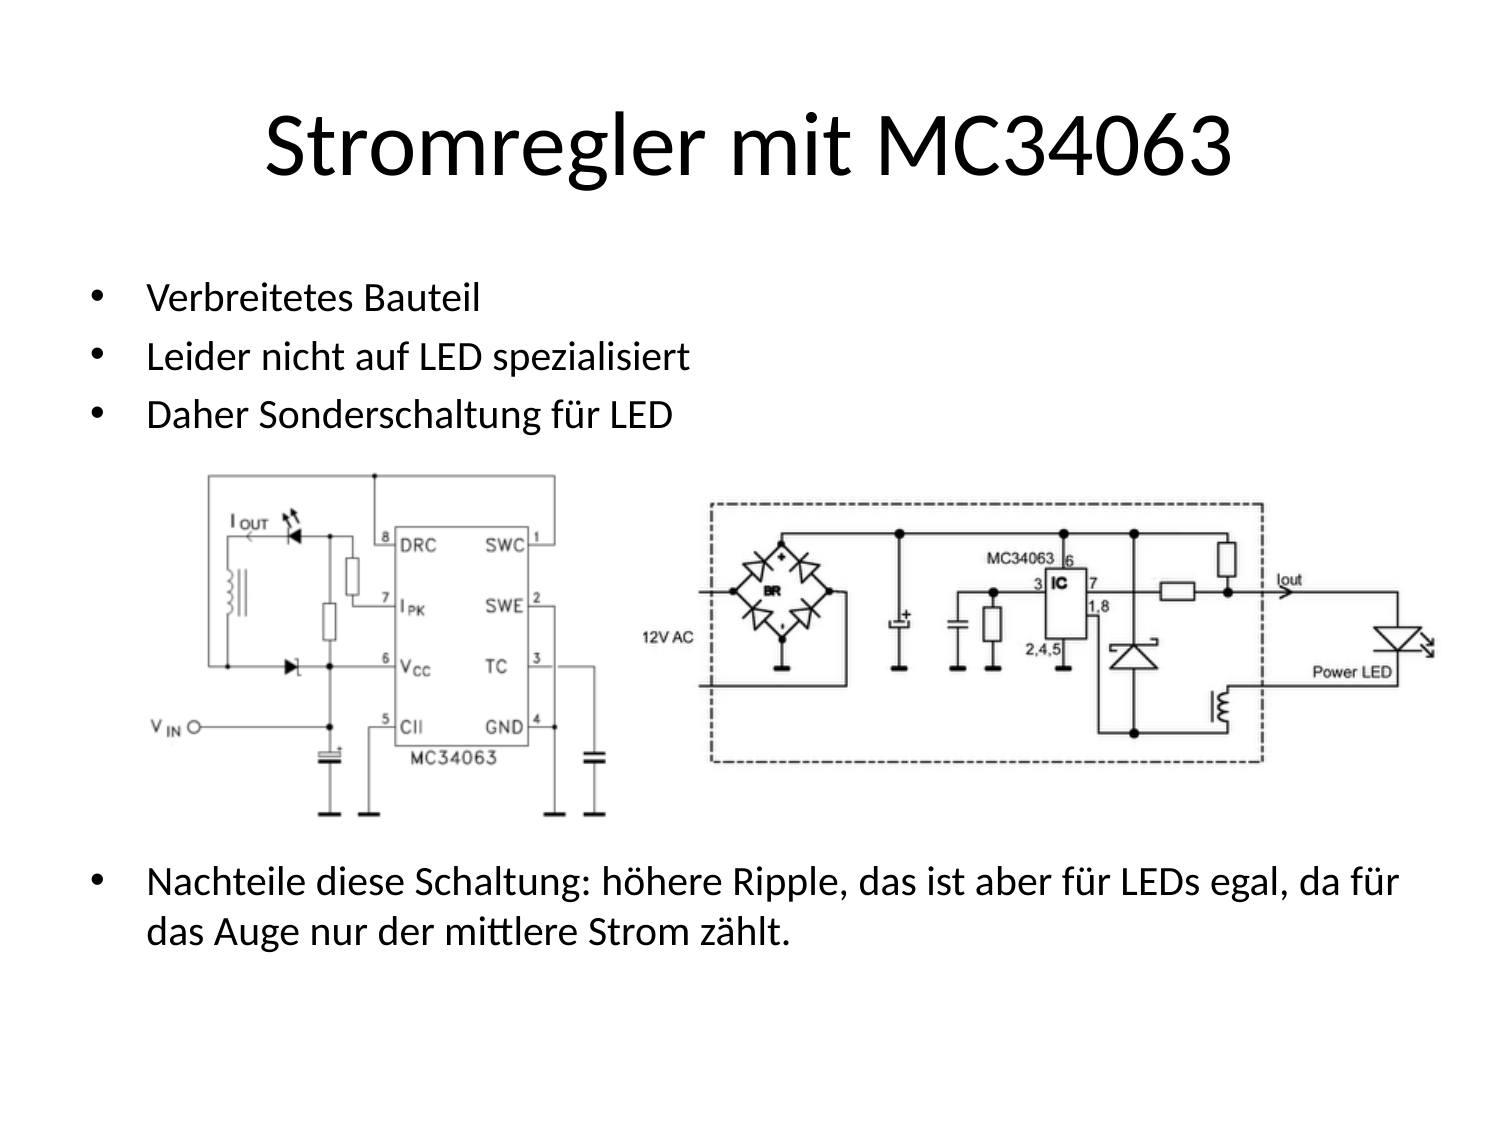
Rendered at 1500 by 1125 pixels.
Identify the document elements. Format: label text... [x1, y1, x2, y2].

picture [147, 455, 617, 826]
list Verbreitetes Bauteil Leider nicht auf LED spezialisiert Daher Sonderschaltung für LED Nachteile diese Schaltung: höhere Ripple, das ist aber für LEDs egal, da für das Auge nur der mittlere Strom zählt. [75, 262, 1425, 1005]
picture [643, 495, 1441, 774]
title Stromregler mit MC34063 [75, 45, 1425, 233]
